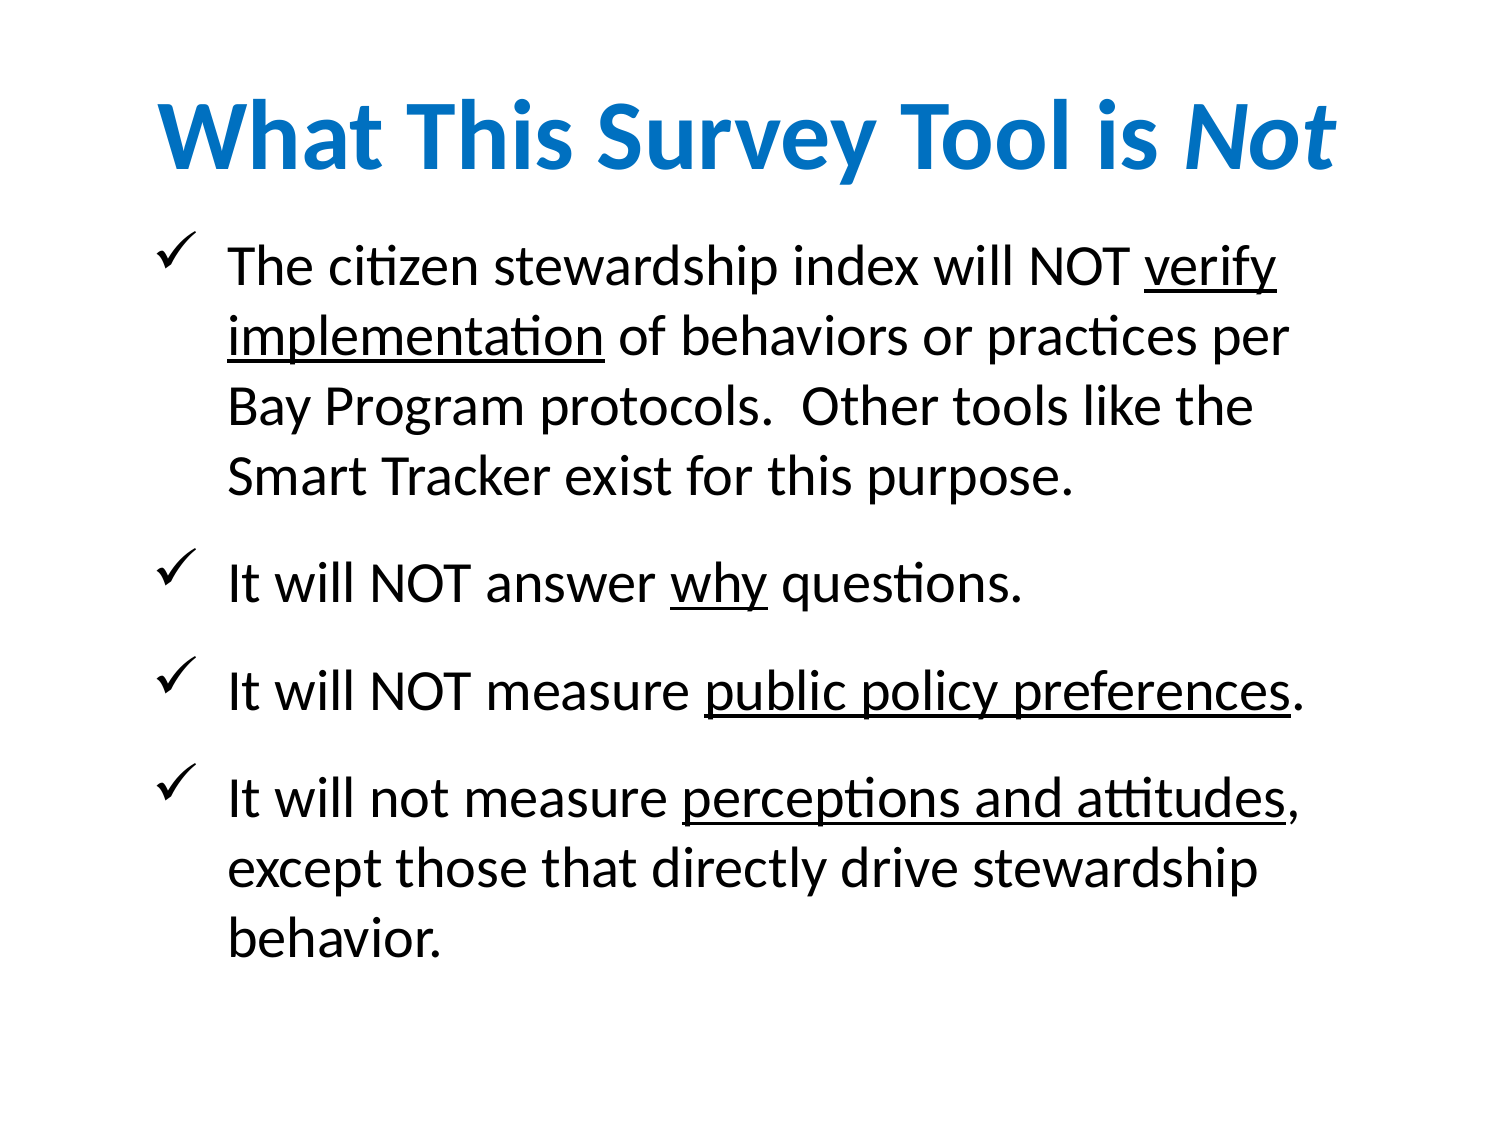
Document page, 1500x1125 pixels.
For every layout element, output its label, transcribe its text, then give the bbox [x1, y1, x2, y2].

text_box What This Survey Tool is Not The citizen stewardship index will NOT verify implementation of behaviors or practices per Bay Program protocols. Other tools like the Smart Tracker exist for this purpose. It will NOT answer why questions. It will NOT measure public policy preferences. It will not measure perceptions and attitudes, except those that directly drive stewardship behavior. [137, 62, 1356, 977]
